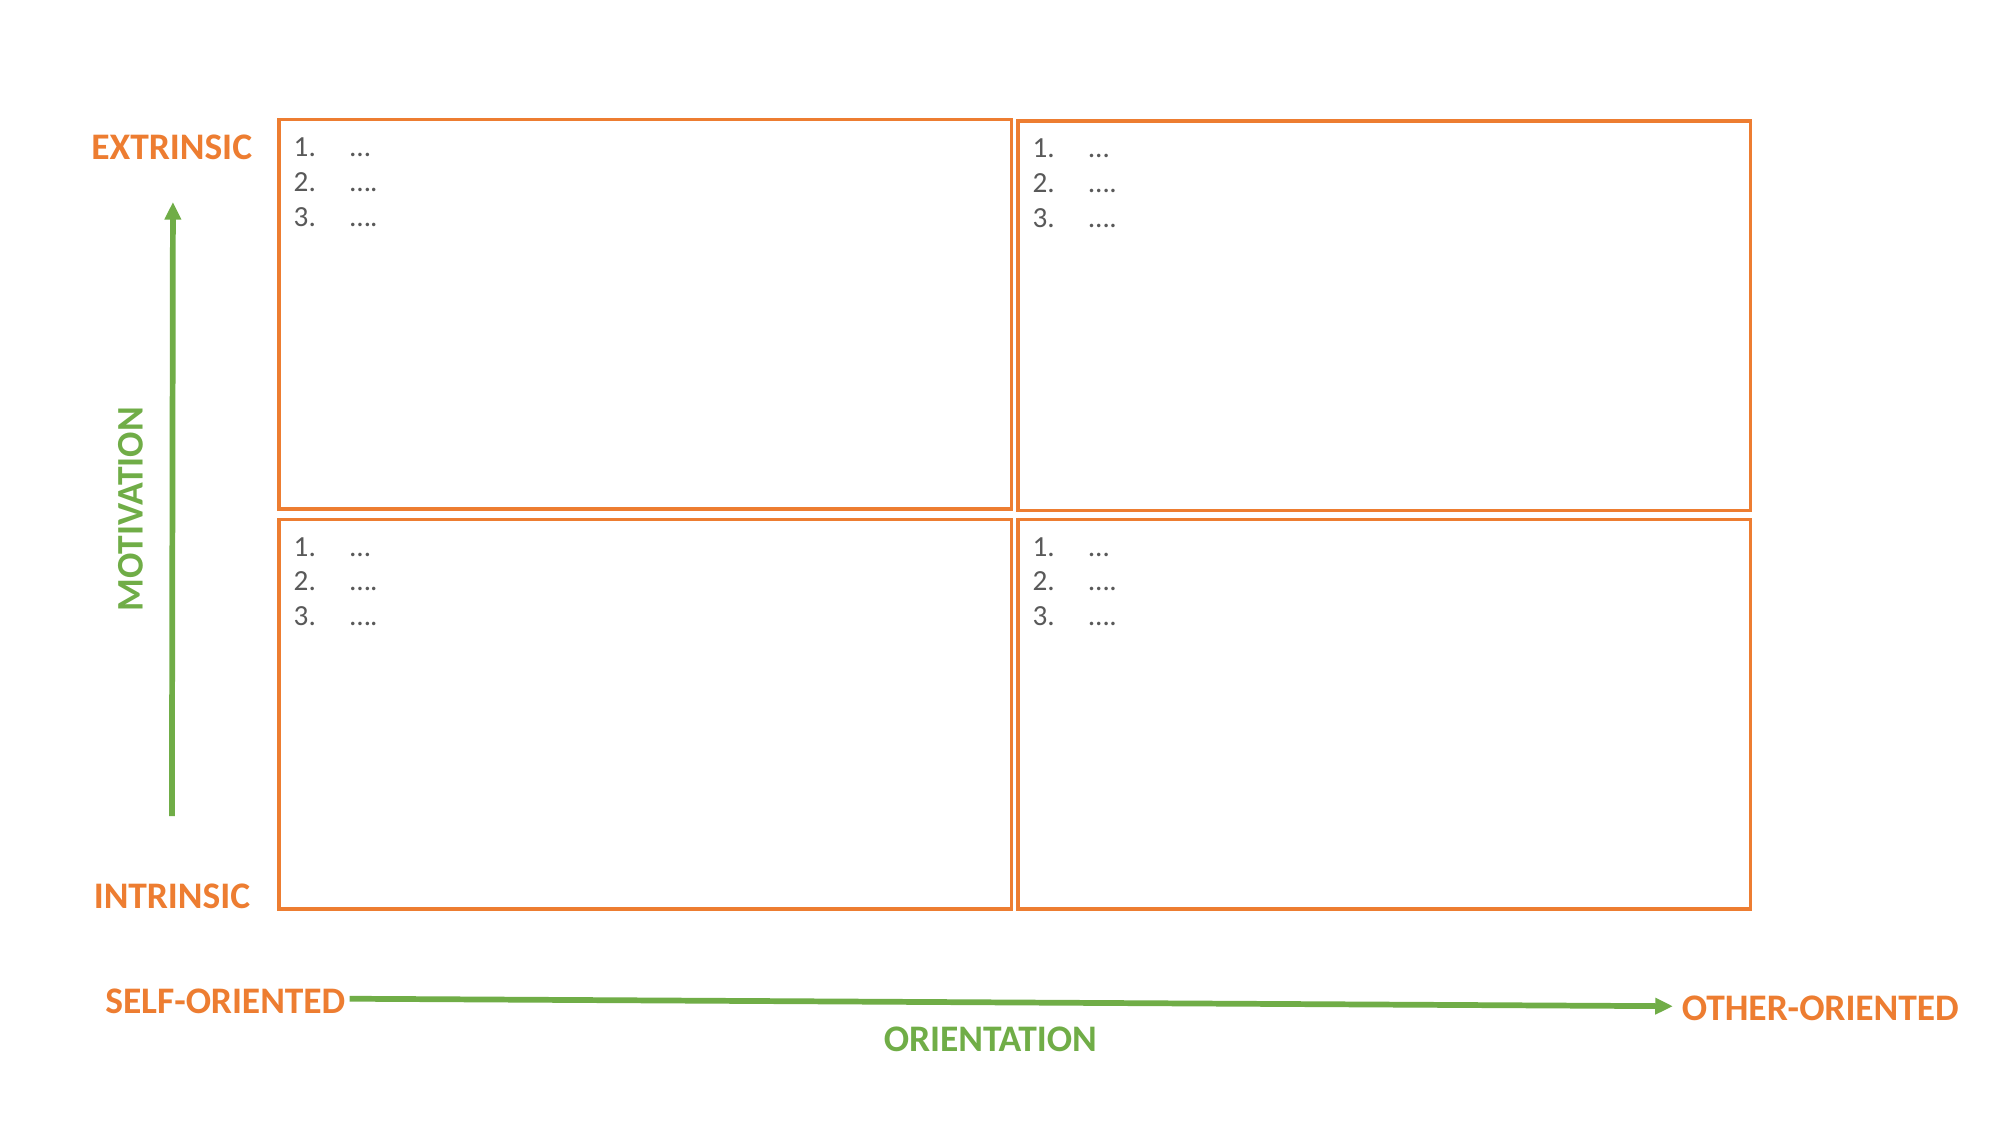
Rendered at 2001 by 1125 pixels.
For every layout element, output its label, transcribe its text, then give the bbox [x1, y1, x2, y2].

text_box ORIENTATION [866, 1007, 1115, 1066]
text_box … …. …. [278, 518, 1012, 910]
text_box INTRINSIC [76, 863, 268, 924]
text_box MOTIVATION [97, 385, 158, 634]
text_box EXTRINSIC [70, 114, 274, 175]
text_box … …. …. [1017, 518, 1751, 910]
text_box … …. …. [1017, 120, 1751, 512]
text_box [349, 998, 1673, 1007]
text_box SELF-ORIENTED [70, 968, 382, 1029]
text_box … …. …. [278, 118, 1012, 510]
text_box OTHER-ORIENTED [1650, 975, 1991, 1035]
